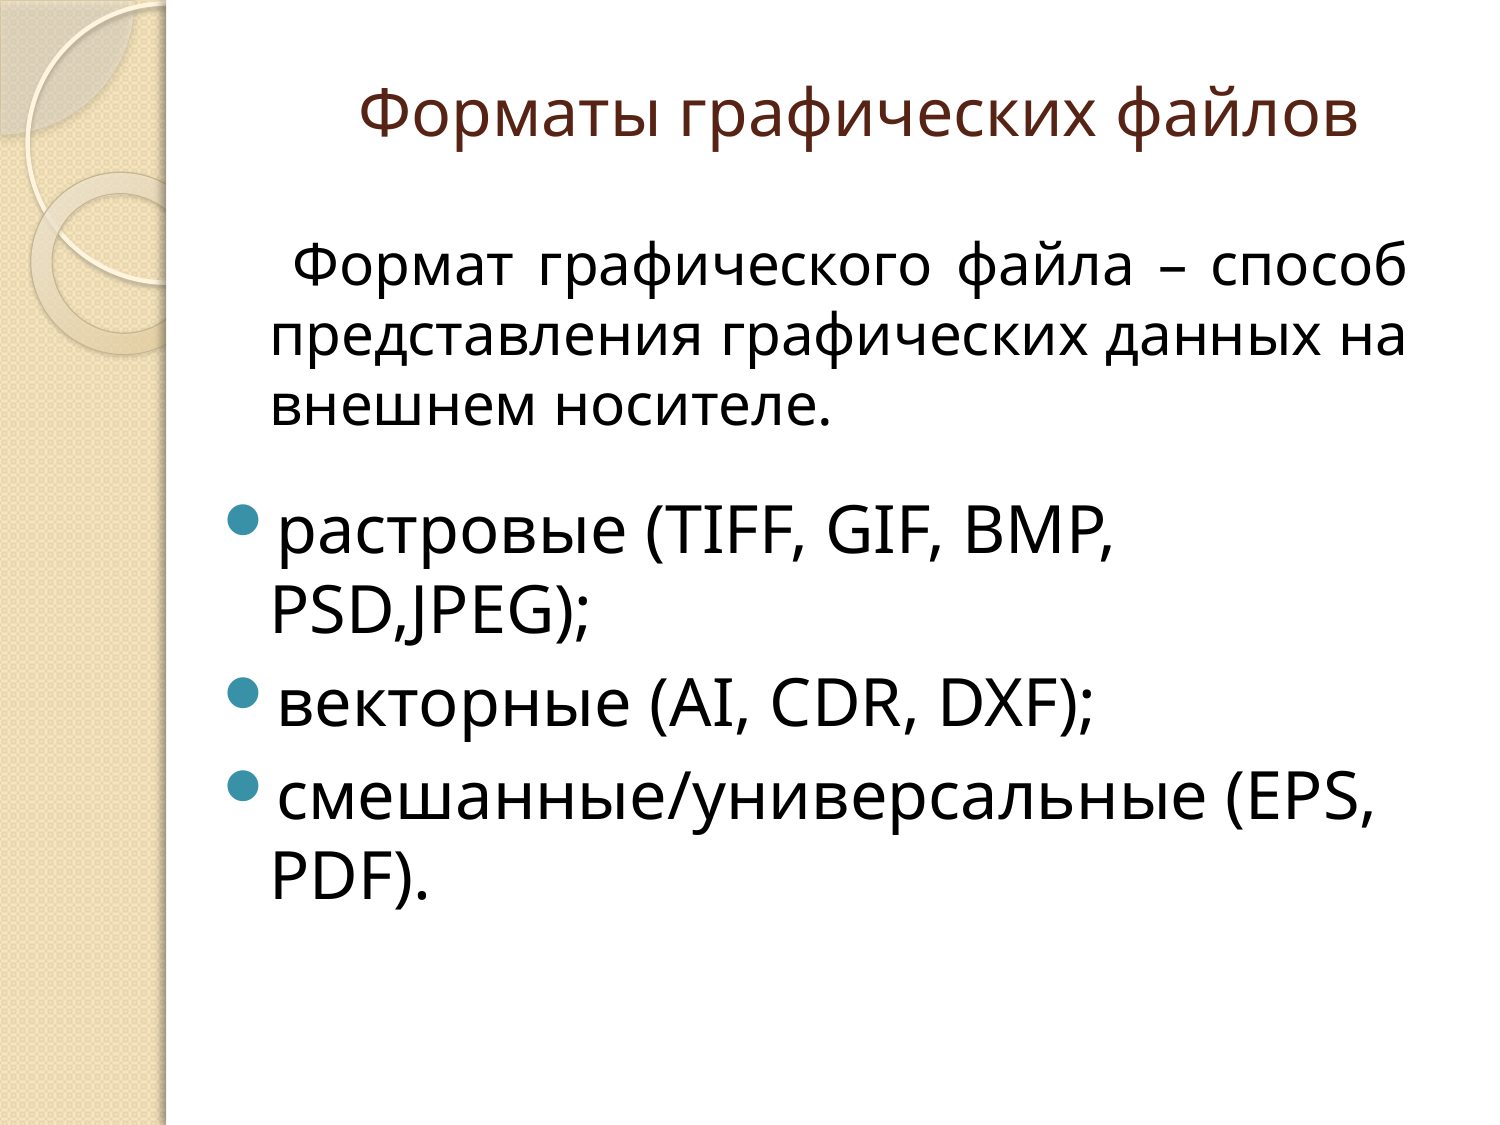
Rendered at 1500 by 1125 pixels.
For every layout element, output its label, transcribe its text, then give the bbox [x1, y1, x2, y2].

title Форматы графических файлов [339, 51, 1379, 172]
text_box растровые (TIFF, GIF, BMP, PSD,JPEG); векторные (AI, CDR, DXF); смешанные/универсальные (EPS, PDF). [194, 479, 1459, 941]
list Формат графического файла – способ представления графических данных на внешнем носителе. [194, 219, 1424, 397]
